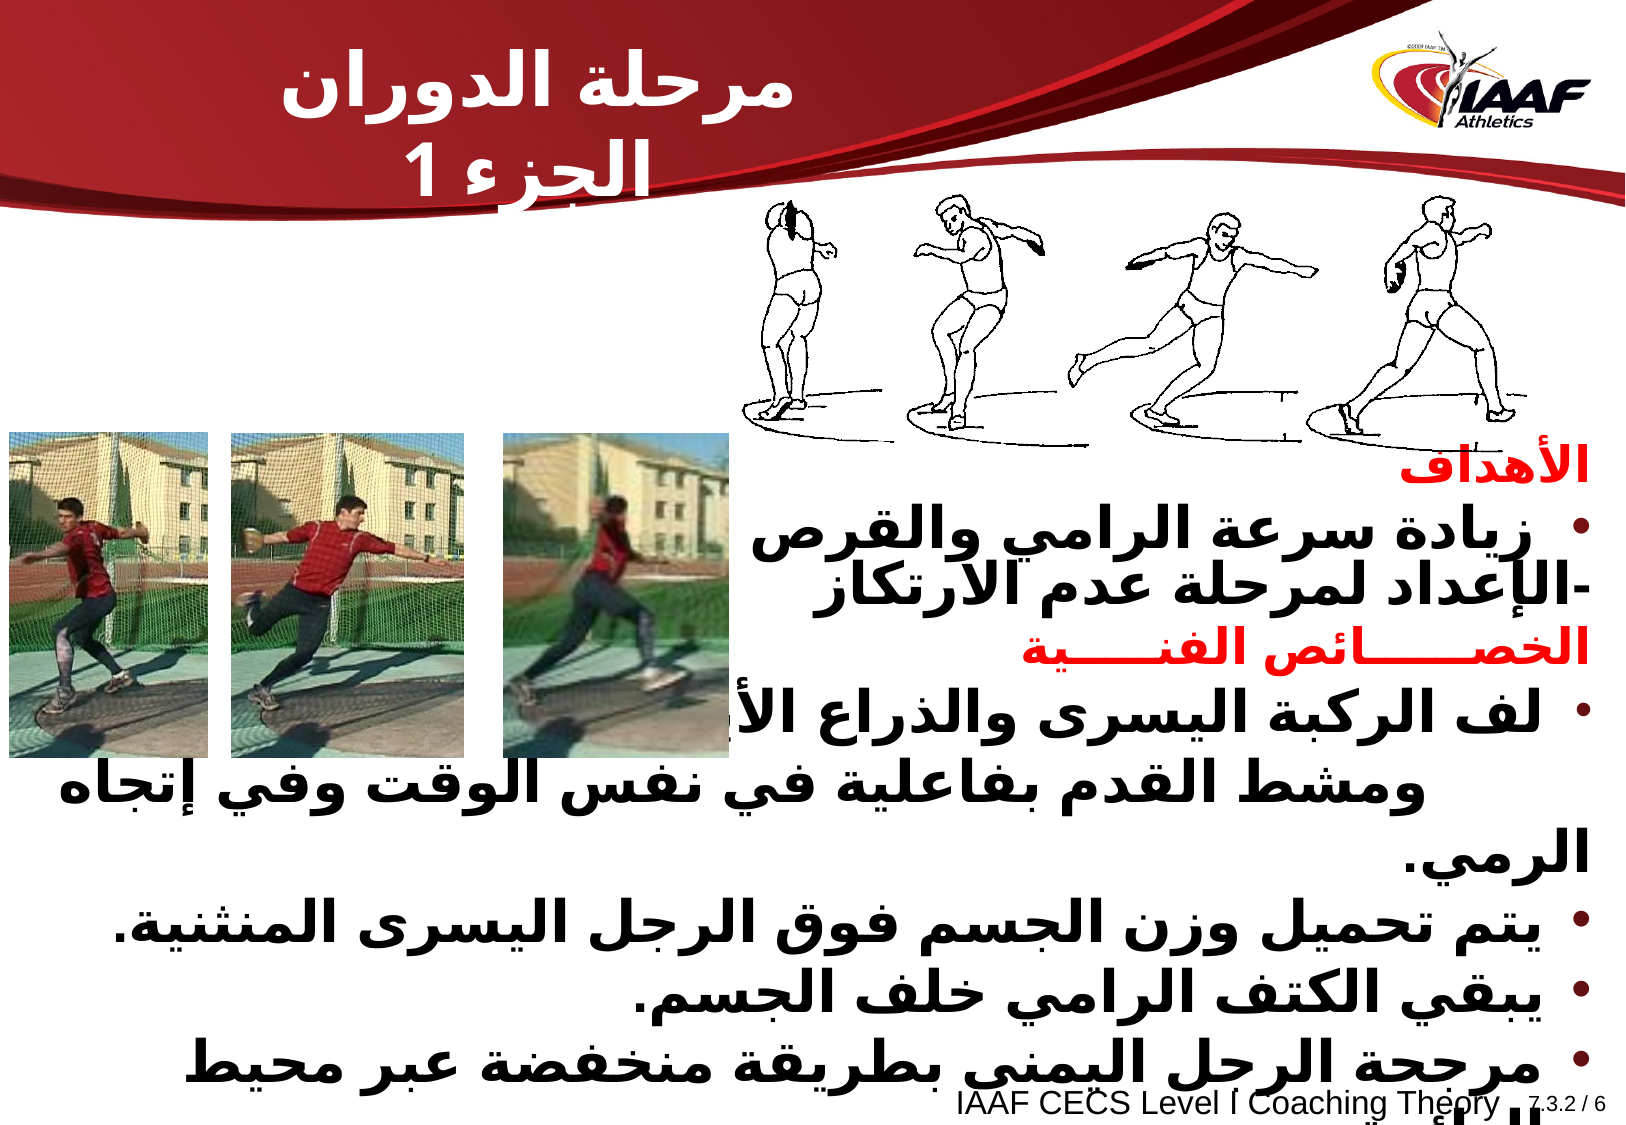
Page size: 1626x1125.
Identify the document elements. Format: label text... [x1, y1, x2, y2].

text_box IAAF CECS Level I Coaching Theory [873, 1074, 1584, 1103]
list الأهداف زيادة سرعة الرامي والقرص -الإعداد لمرحلة عدم الارتكاز الخصــــــائص الفنـــــية لف الركبة اليسرى والذراع الأيسر ومشط القدم بفاعلية في نفس الوقت وفي إتجاه الرمي. يتم تحميل وزن الجسم فوق الرجل اليسرى المنثنية. يبقي الكتف الرامي خلف الجسم. مرجحة الرجل اليمنى بطريقة منخفضة عبر محيط الدائرة. [9, 444, 1593, 1050]
text_box 7.3.2 / 6 [1509, 1082, 1625, 1124]
picture [0, 0, 1626, 1125]
title مرحلة الدوران الجزء 1 [56, 30, 1002, 171]
